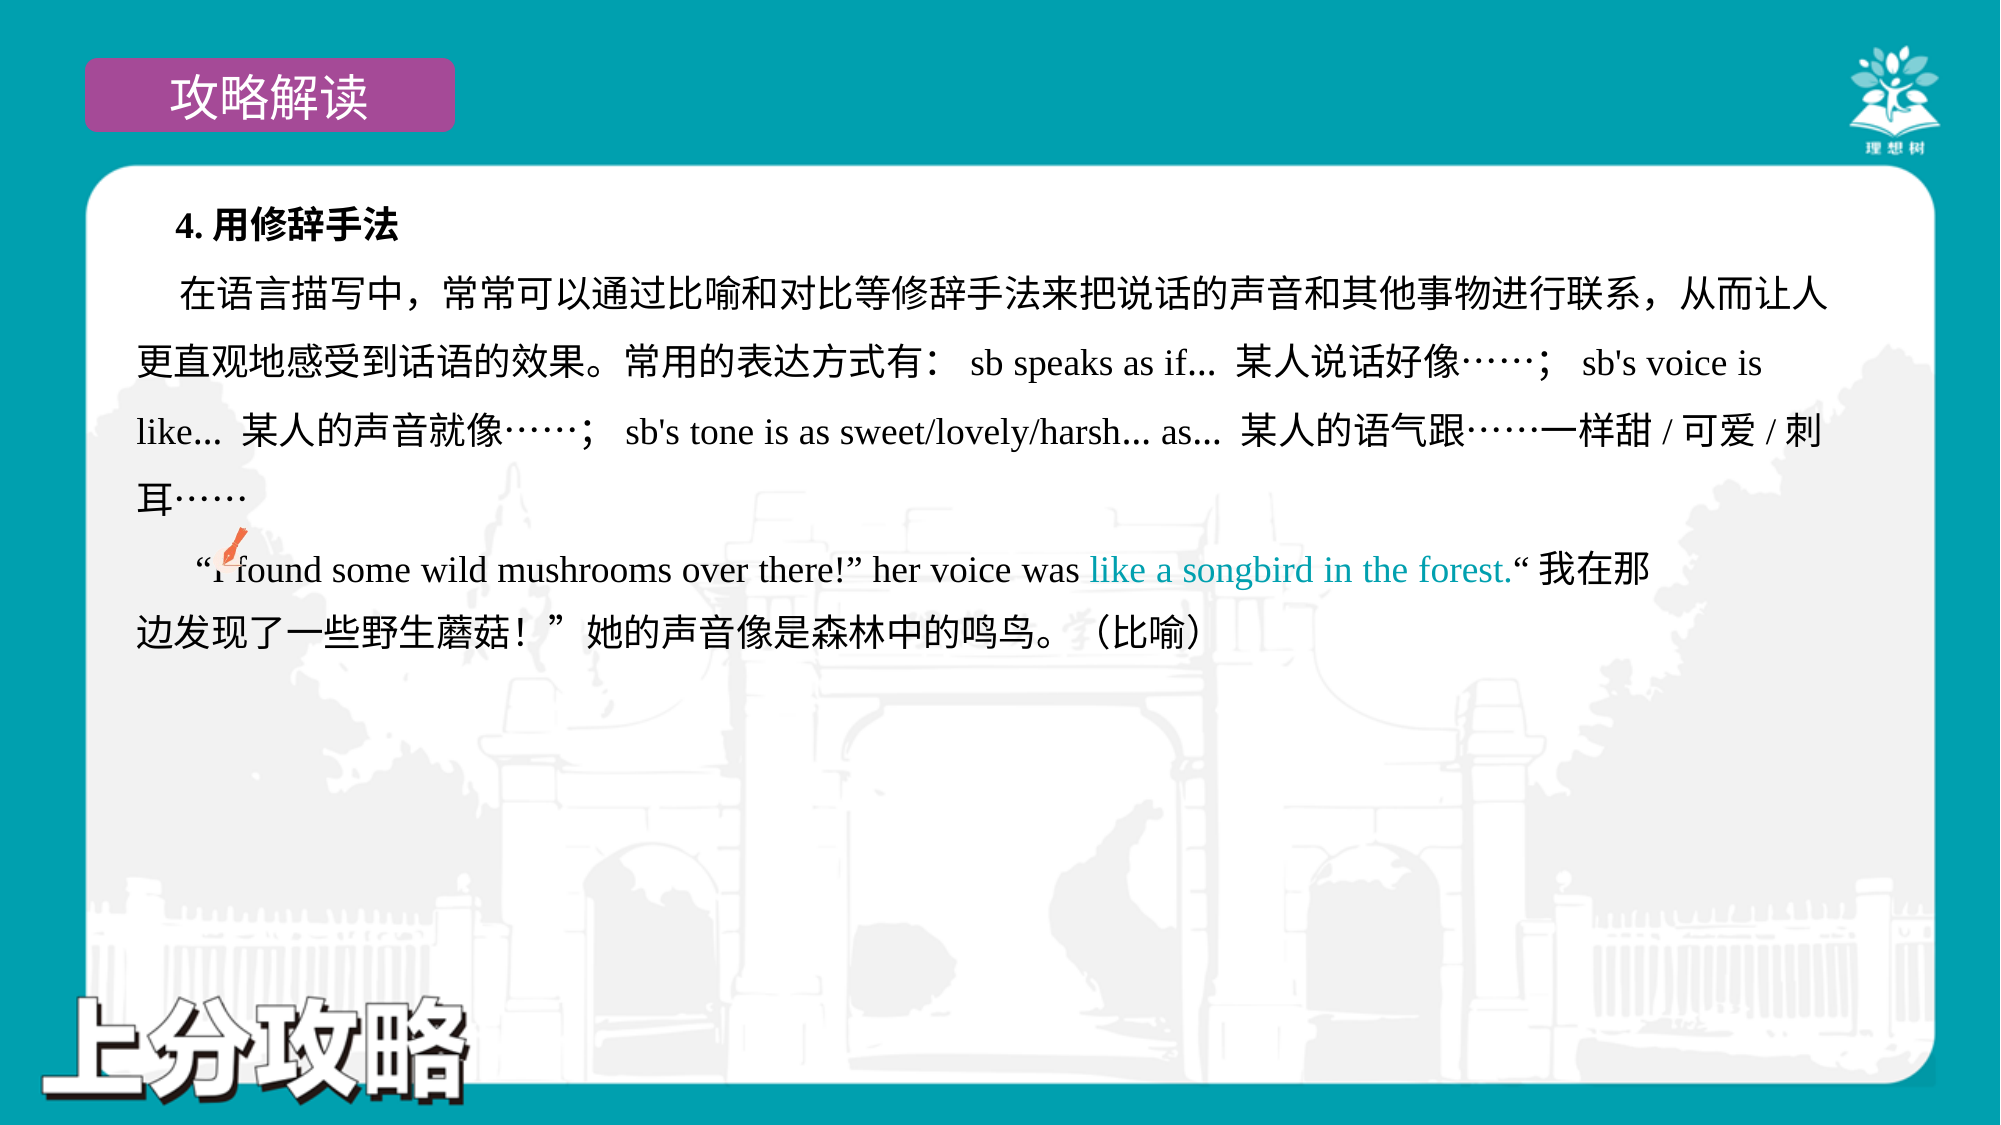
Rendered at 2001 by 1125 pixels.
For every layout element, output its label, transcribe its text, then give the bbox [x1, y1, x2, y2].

picture [0, 0, 2000, 1125]
text_box 4.用修辞手法 在语言描写中，常常可以通过比喻和对比等修辞手法来把说话的声音和其他事物进行联系，从而让人 更直观地感受到话语的效果。常用的表达方式有：sb speaks as if… 某人说话好像……；sb's voice is like… 某人的声音就像……；sb's tone is as sweet/lovely/harsh… as… 某人的语气跟……一样甜/可爱/刺 耳…… “I found some wild mushrooms over there!” her voice was like a songbird in the forest.“我在那 边发现了一些野生蘑菇！”她的声音像是森林中的鸣鸟。（比喻） [136, 177, 1865, 647]
